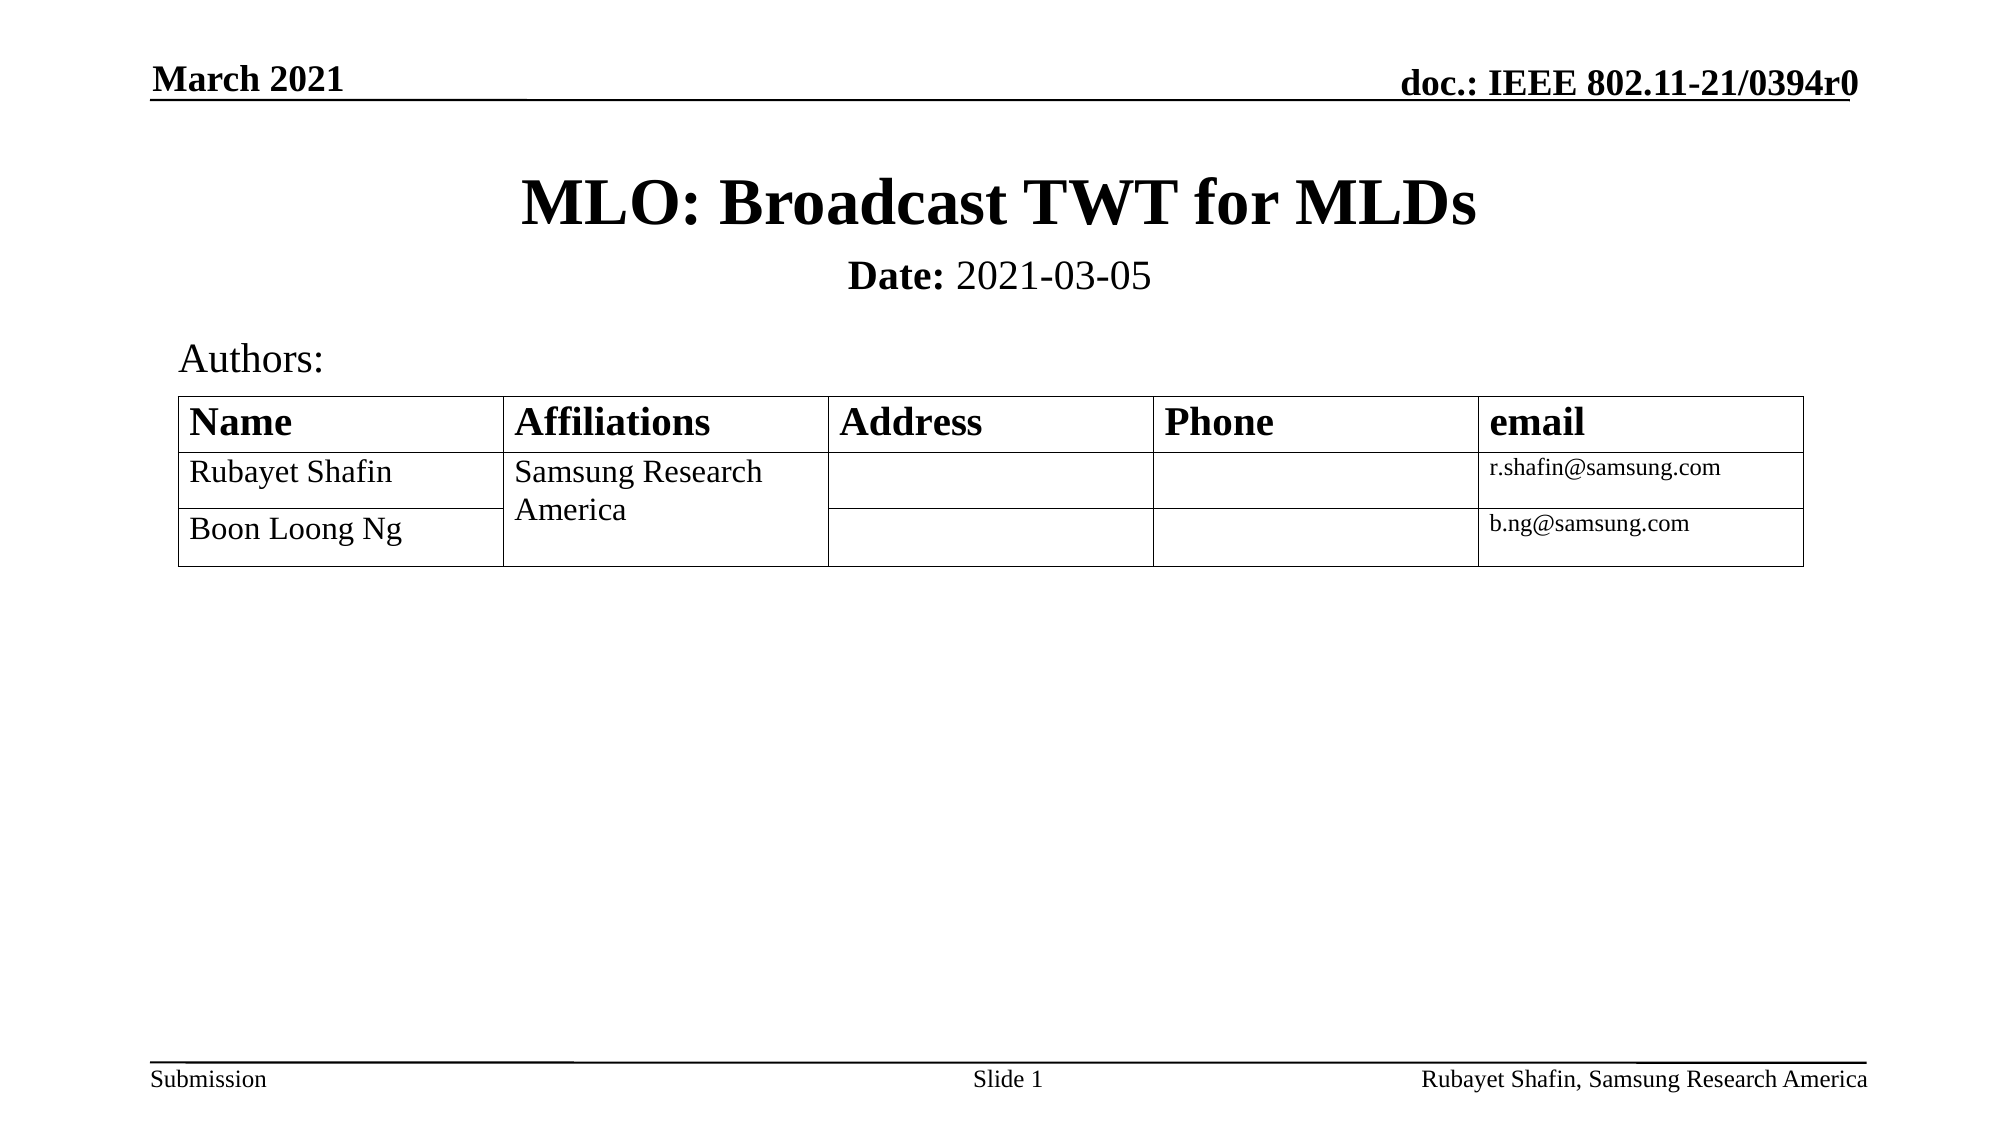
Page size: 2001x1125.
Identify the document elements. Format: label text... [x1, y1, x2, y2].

slide_number Slide 1 [950, 1061, 1067, 1123]
footer Rubayet Shafin, Samsung Research America [1171, 1061, 1869, 1093]
subtitle Date: 2021-03-05 [299, 239, 1701, 319]
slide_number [152, 54, 563, 100]
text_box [162, 395, 1849, 823]
title MLO: Broadcast TWT for MLDs [149, 76, 1851, 319]
text_box Authors: [162, 323, 401, 387]
